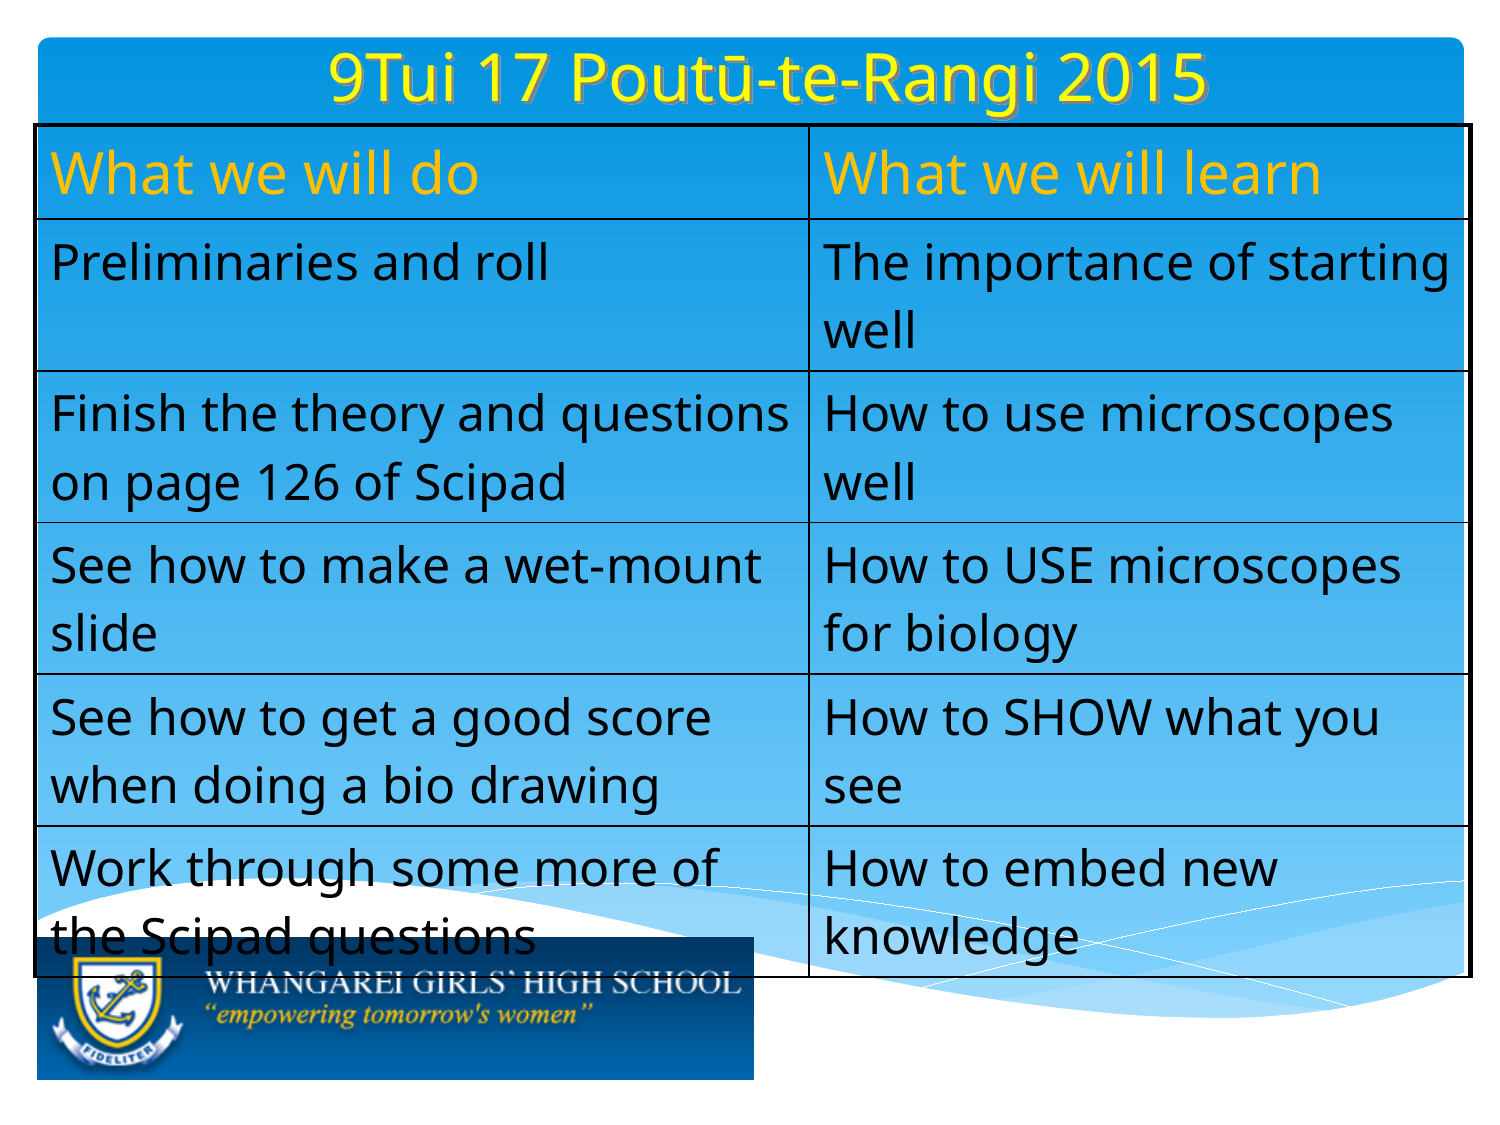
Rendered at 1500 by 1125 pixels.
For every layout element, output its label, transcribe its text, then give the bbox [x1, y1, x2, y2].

table_cell How to use microscopes well [810, 372, 1468, 522]
table_header What we will do [37, 127, 808, 218]
table_cell How to SHOW what you see [810, 675, 1468, 825]
table_cell See how to make a wet-mount slide [37, 523, 808, 673]
text_box 9Tui 17 Poutū-te-Rangi 2015 [162, 24, 1375, 123]
table_cell How to USE microscopes for biology [810, 523, 1468, 673]
table_cell The importance of starting well [810, 220, 1468, 370]
table_cell Work through some more of the Scipad questions [37, 827, 808, 976]
table_cell How to embed new knowledge [810, 827, 1468, 976]
table_header What we will learn [810, 127, 1468, 218]
table_cell Preliminaries and roll [37, 220, 808, 370]
table_cell See how to get a good score when doing a bio drawing [37, 675, 808, 825]
picture [37, 937, 754, 1080]
table_cell Finish the theory and questions on page 126 of Scipad [37, 372, 808, 522]
